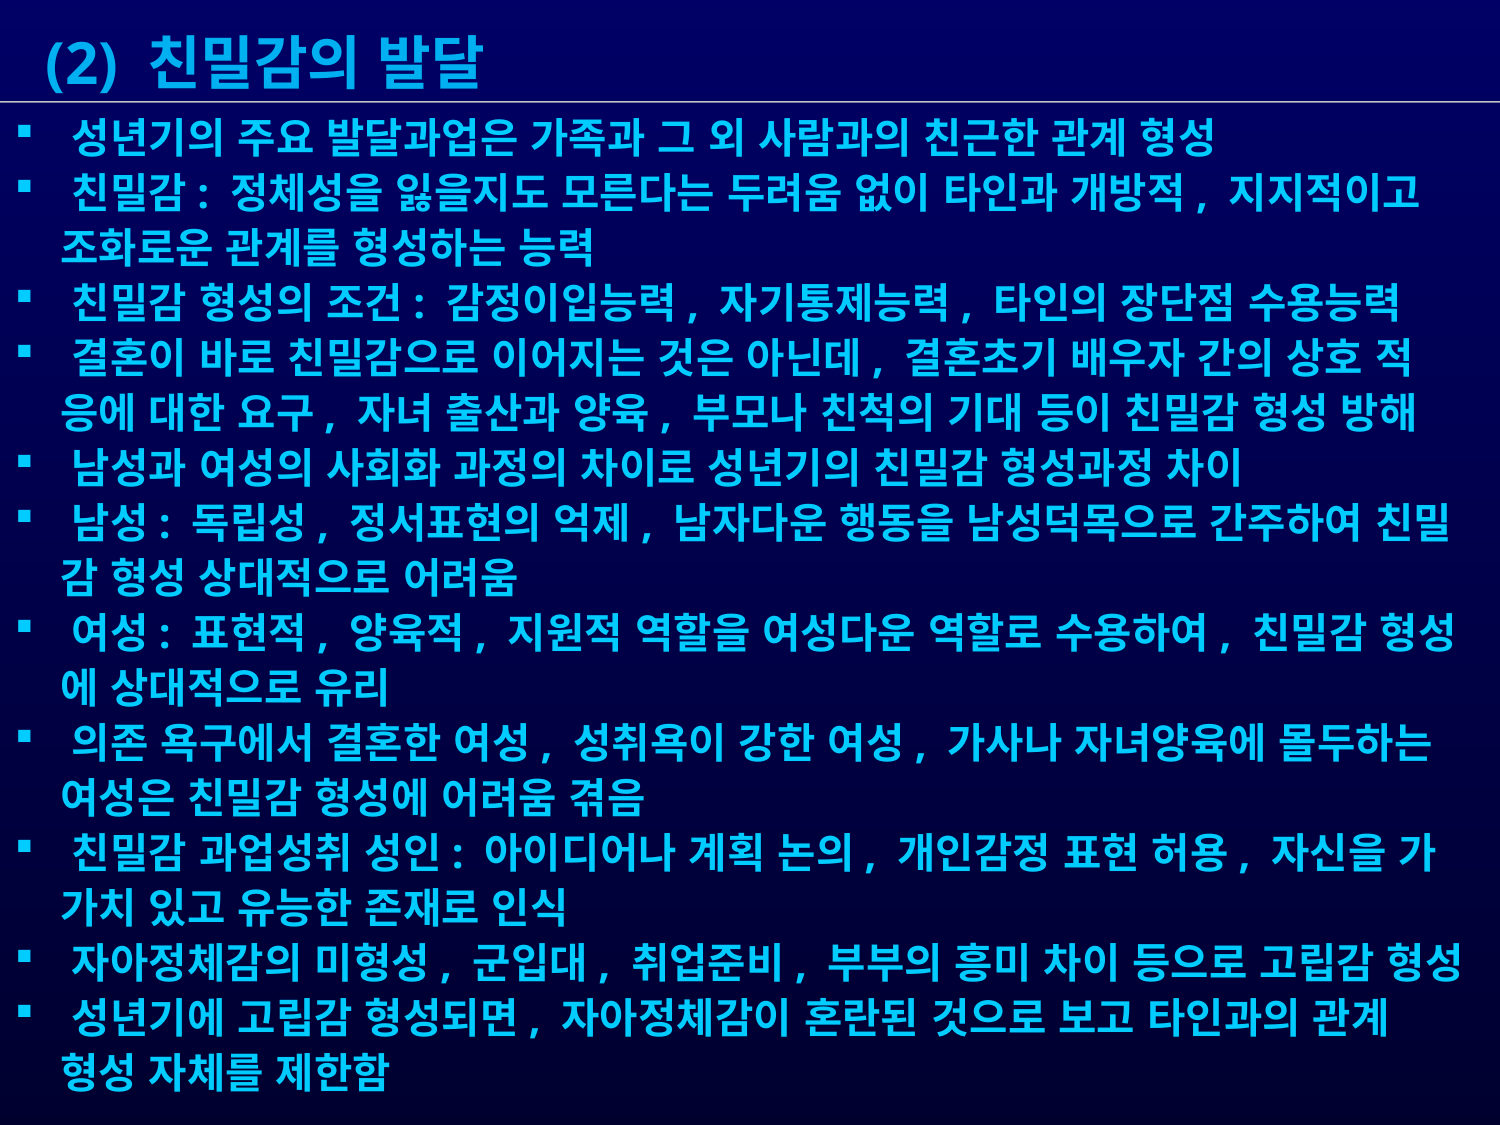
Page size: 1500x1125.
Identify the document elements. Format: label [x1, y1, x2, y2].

text_box [0, 18, 1500, 1108]
